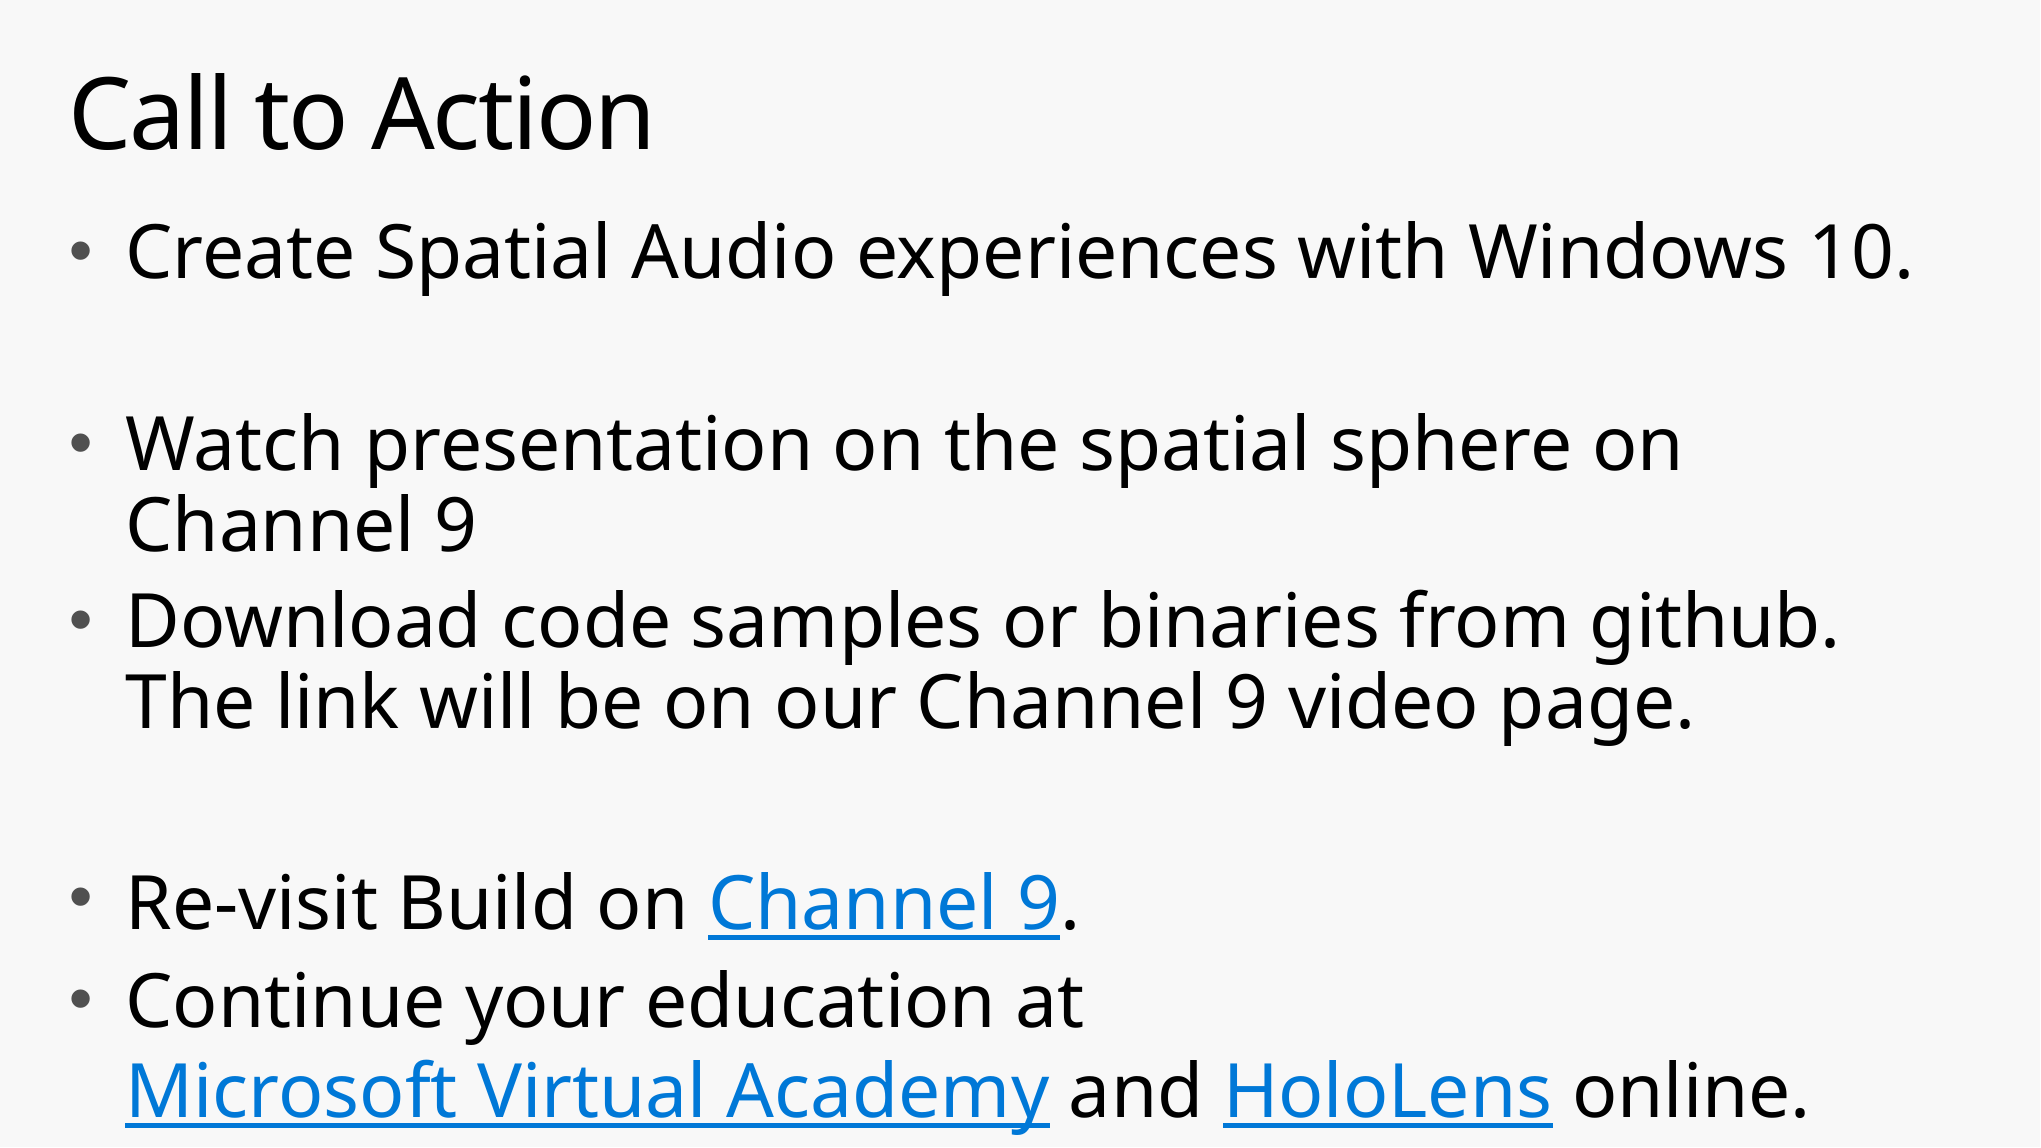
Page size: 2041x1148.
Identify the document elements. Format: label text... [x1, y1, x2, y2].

title Call to Action [45, 48, 1996, 199]
list Create Spatial Audio experiences with Windows 10. Watch presentation on the spatial sphere on Channel 9 Download code samples or binaries from github. The link will be on our Channel 9 video page. Re-visit Build on Channel 9. Continue your education at Microsoft Virtual Academy and HoloLens online. [45, 199, 1996, 1075]
